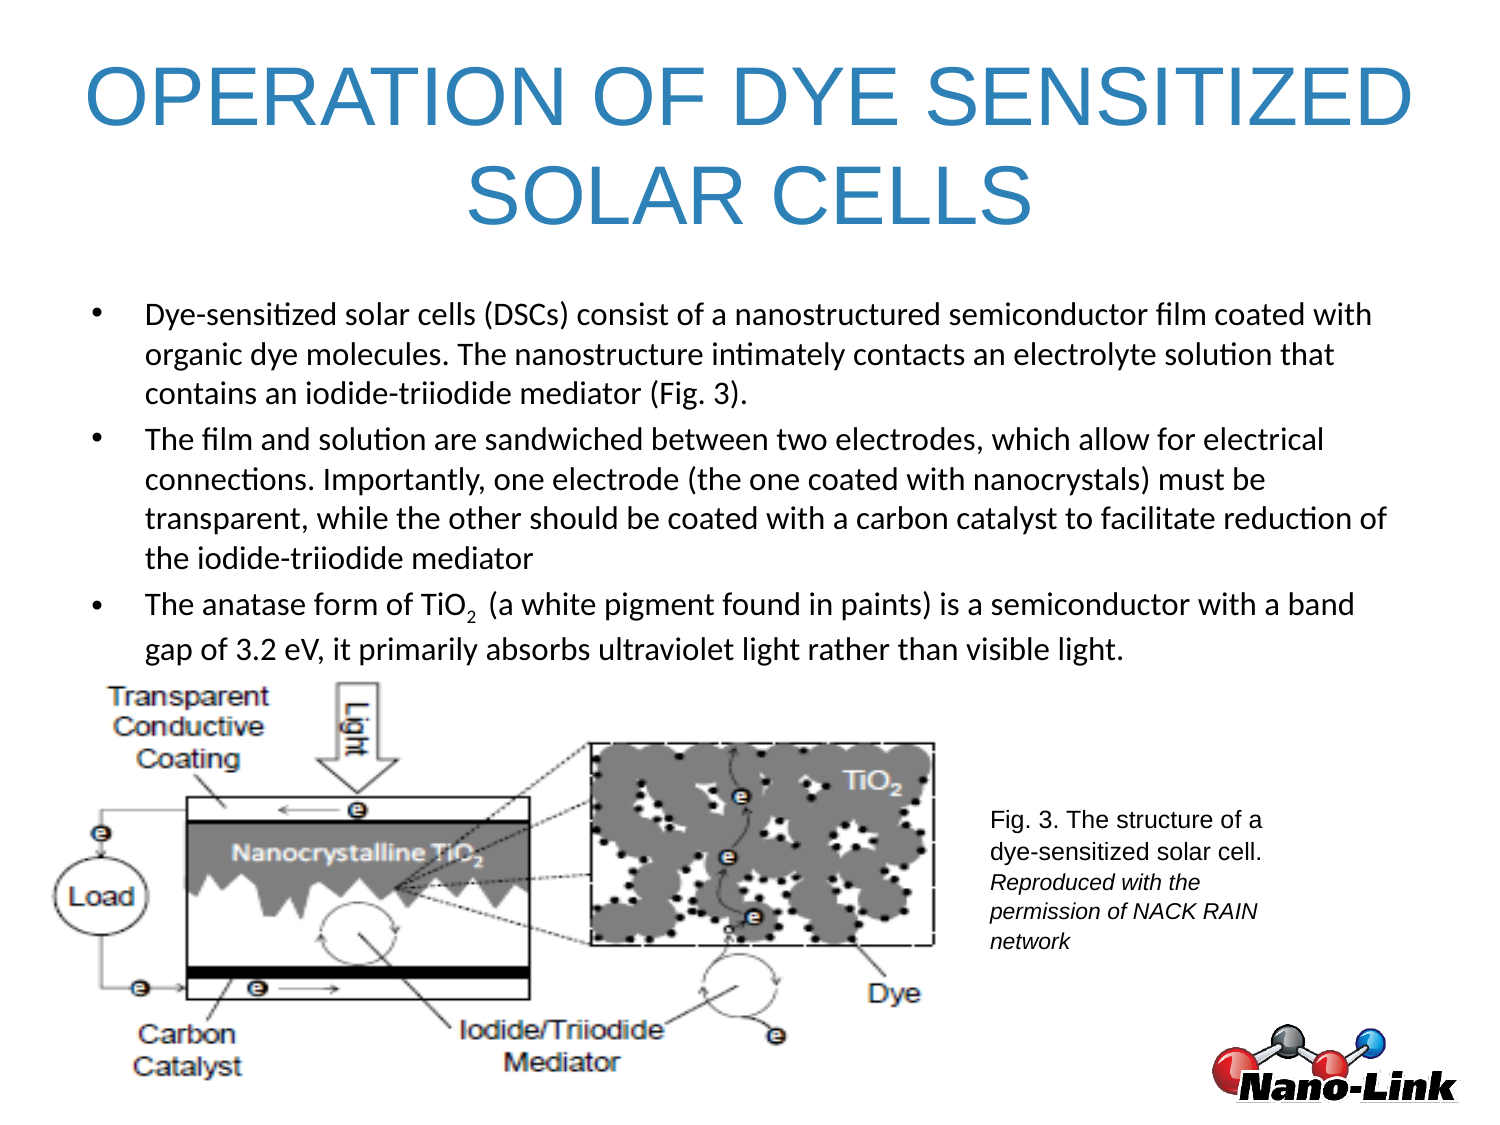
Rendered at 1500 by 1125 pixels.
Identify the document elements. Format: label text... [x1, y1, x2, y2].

text_box Dye-sensitized solar cells (DSCs) consist of a nanostructured semiconductor film coated with organic dye molecules. The nanostructure intimately contacts an electrolyte solution that contains an iodide-triiodide mediator (Fig. 3). The film and solution are sandwiched between two electrodes, which allow for electrical connections. Importantly, one electrode (the one coated with nanocrystals) must be transparent, while the other should be coated with a carbon catalyst to facilitate reduction of the iodide-triiodide mediator The anatase form of TiO2 (a white pigment found in paints) is a semiconductor with a band gap of 3.2 eV, it primarily absorbs ultraviolet light rather than visible light. [76, 285, 1424, 678]
text_box Fig. 3. The structure of a dye-sensitized solar cell. Reproduced with the permission of NACK RAIN network [996, 794, 1318, 983]
picture [37, 674, 992, 1113]
picture [1212, 1024, 1463, 1103]
title OPERATION OF DYE SENSITIZED SOLAR CELLS [18, 48, 1482, 236]
